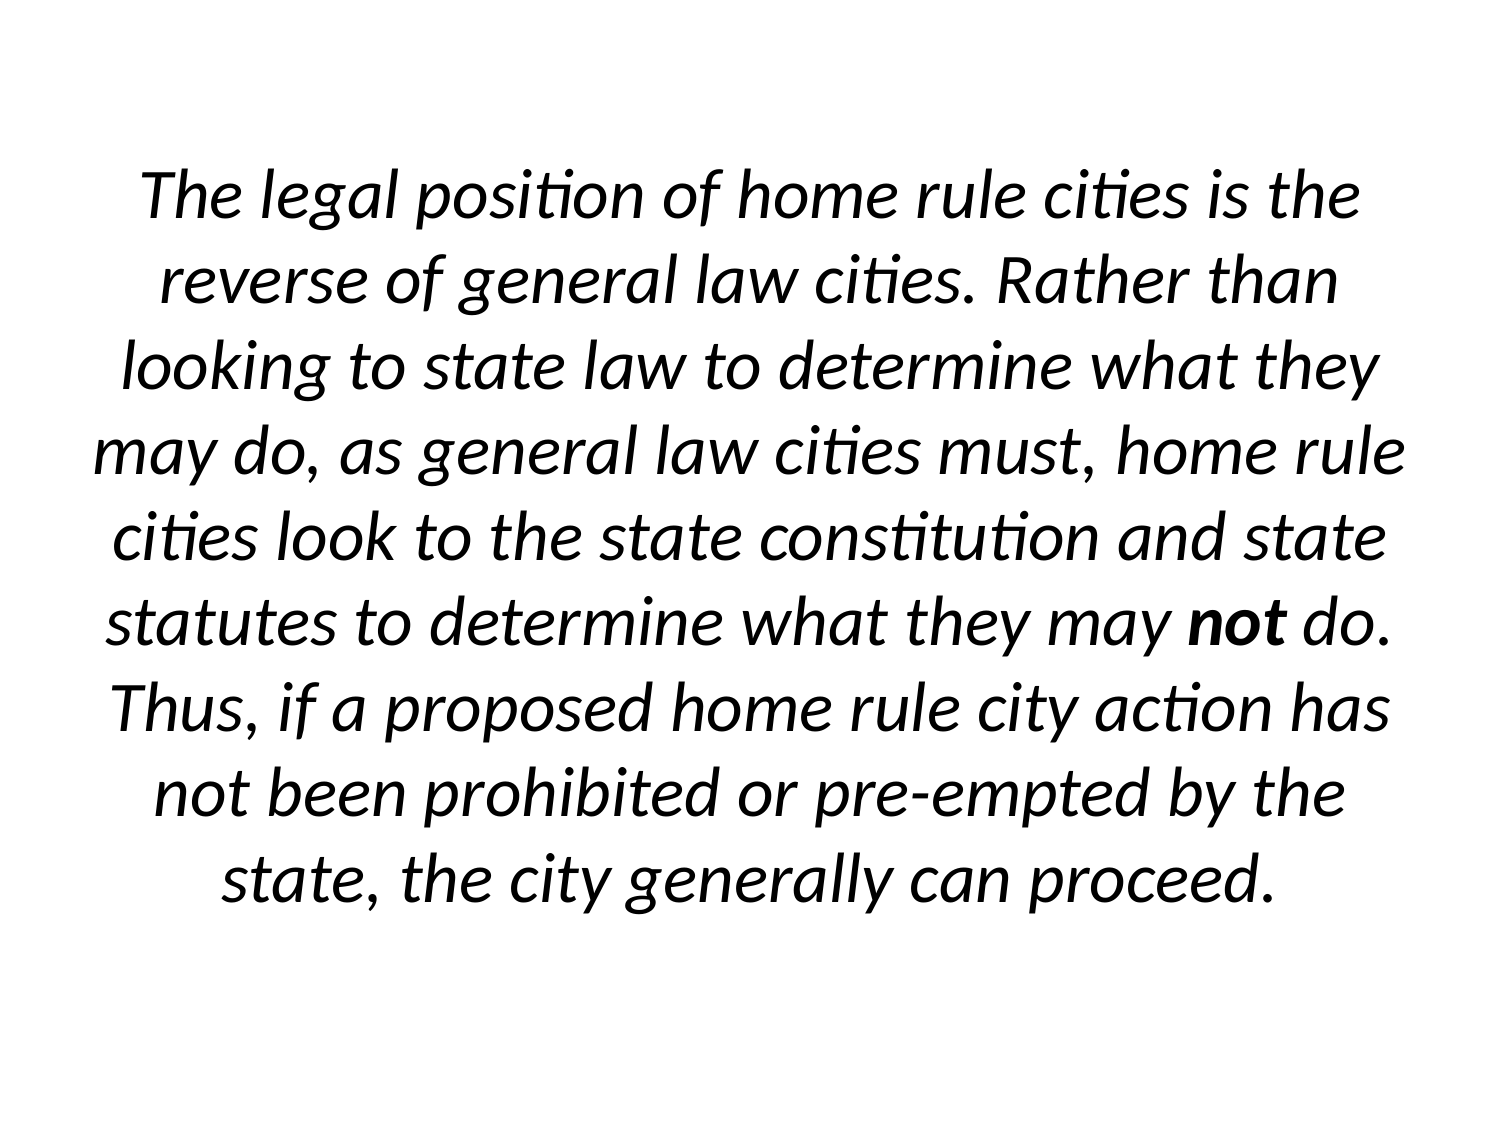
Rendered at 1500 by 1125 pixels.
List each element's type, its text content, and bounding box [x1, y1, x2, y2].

title The legal position of home rule cities is the reverse of general law cities. Rather than looking to state law to determine what they may do, as general law cities must, home rule cities look to the state constitution and state statutes to determine what they may not do. Thus, if a proposed home rule city action has not been prohibited or pre-empted by the state, the city generally can proceed. [74, 44, 1426, 1038]
